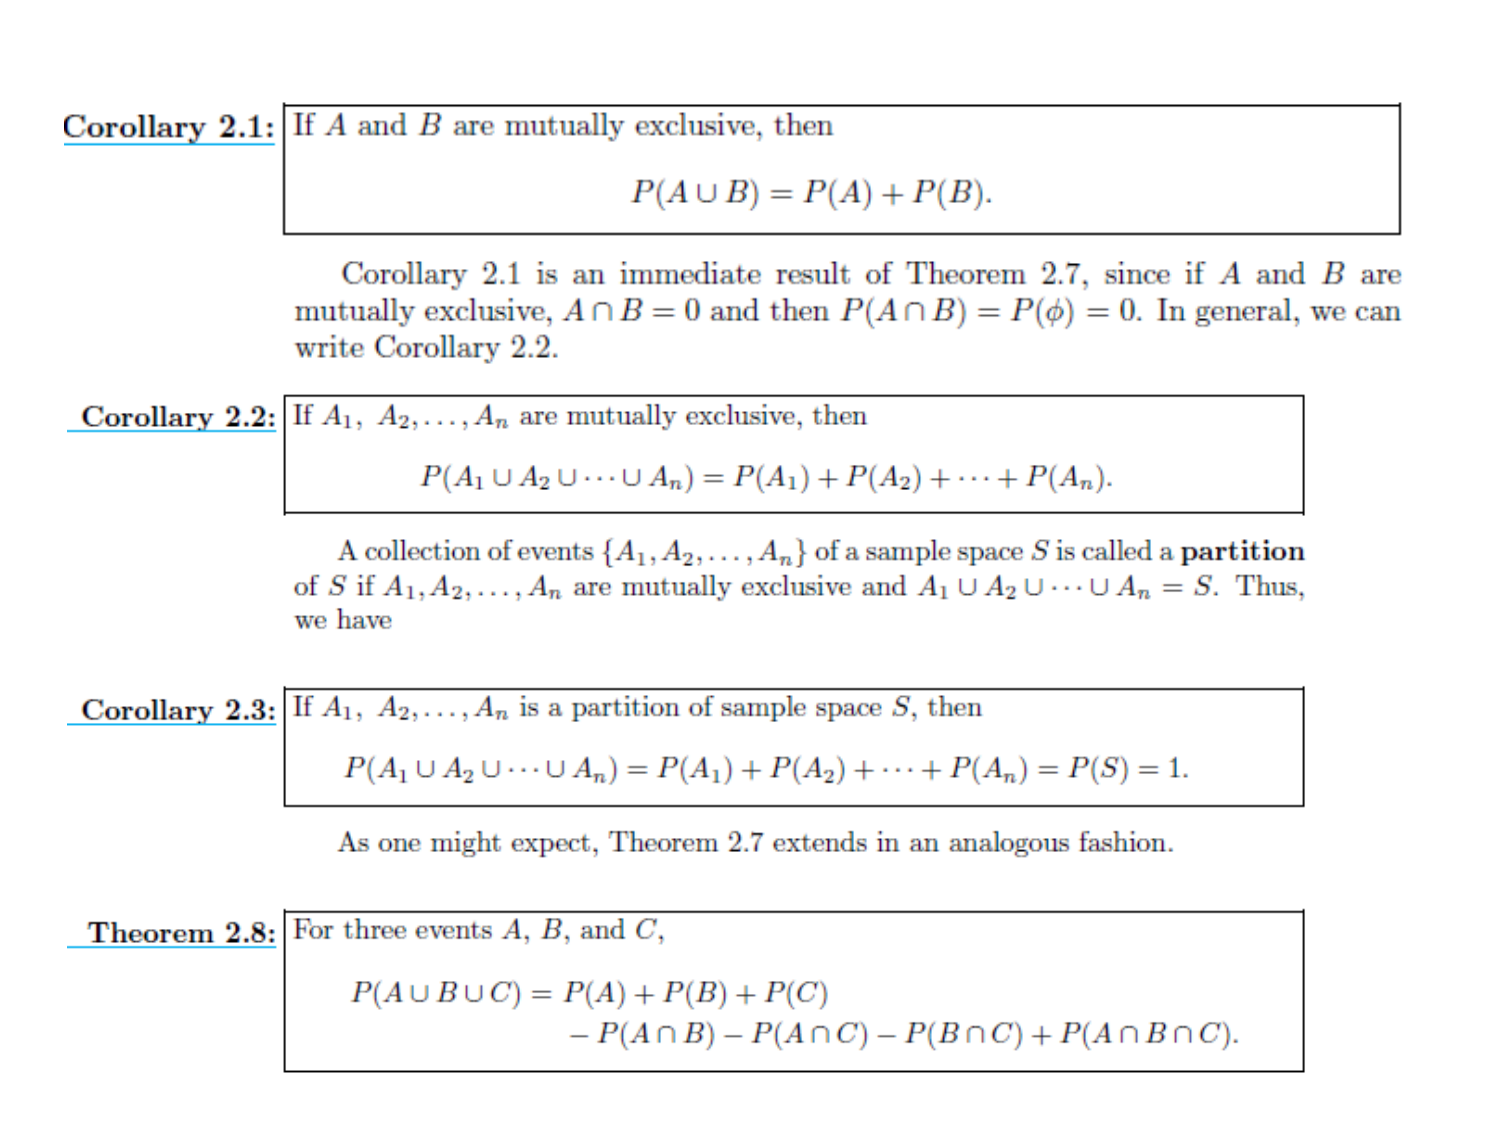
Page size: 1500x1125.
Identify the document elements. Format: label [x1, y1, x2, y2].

picture [64, 101, 1431, 1097]
